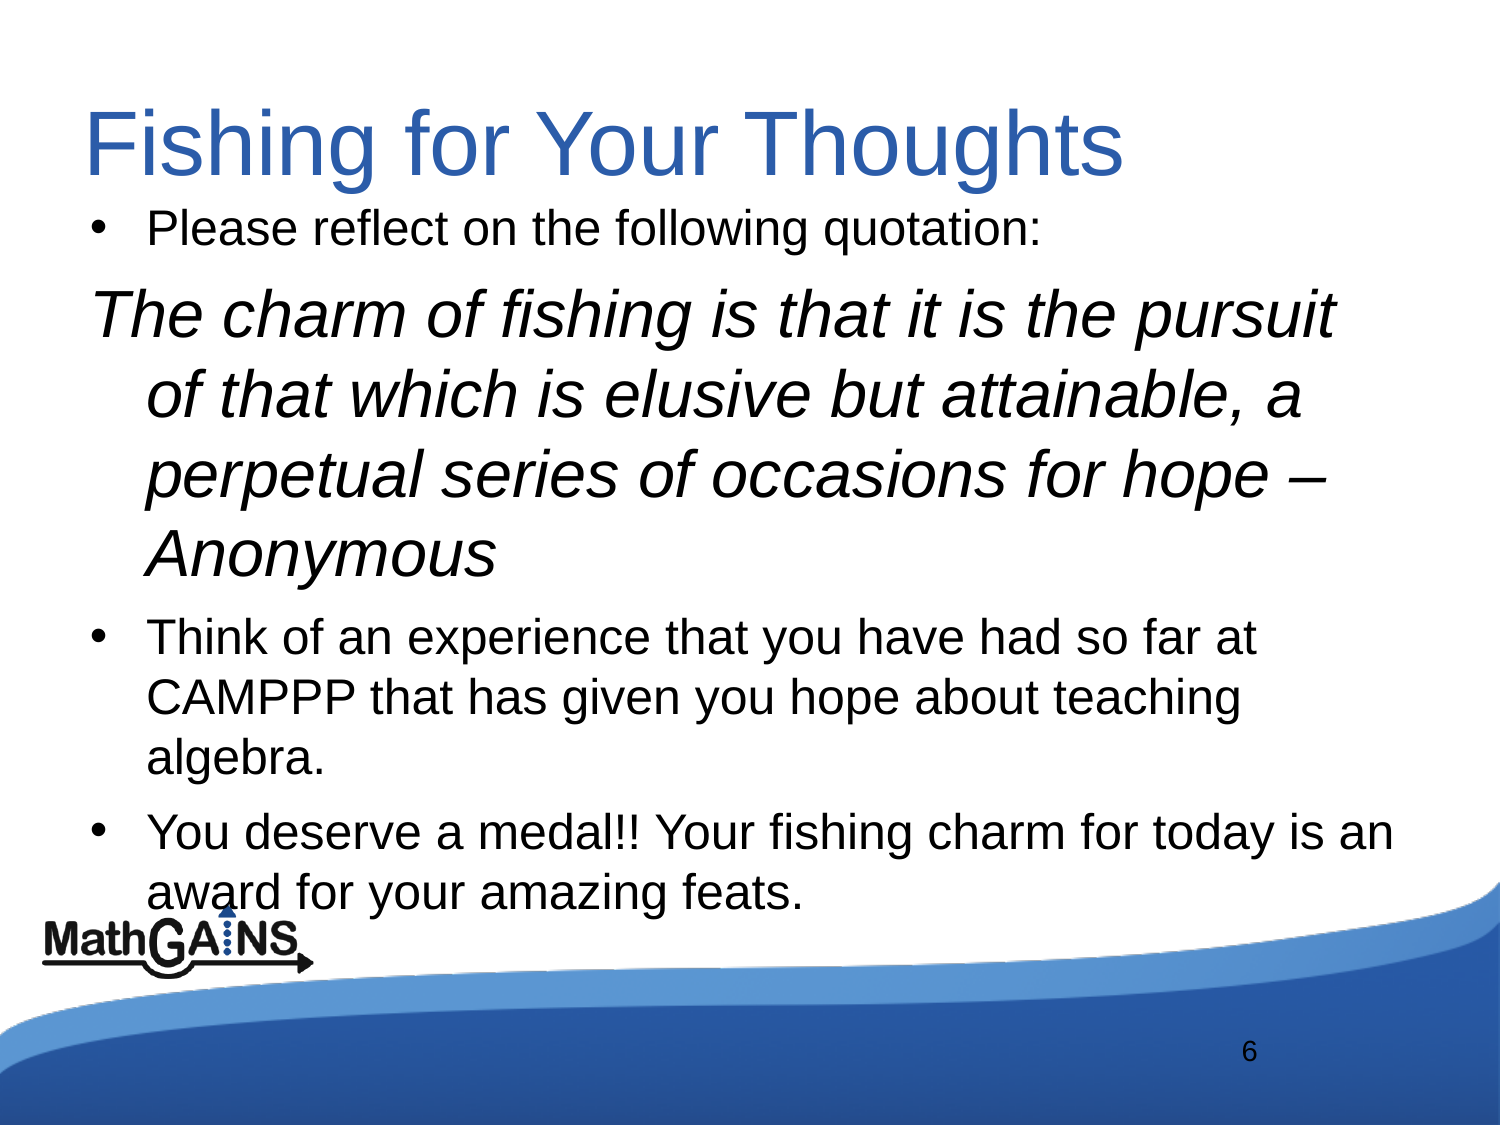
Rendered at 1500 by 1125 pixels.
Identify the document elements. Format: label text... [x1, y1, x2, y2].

slide_number 6 [1223, 1023, 1277, 1075]
list Please reflect on the following quotation: The charm of fishing is that it is the pursuit of that which is elusive but attainable, a perpetual series of occasions for hope – Anonymous Think of an experience that you have had so far at CAMPPP that has given you hope about teaching algebra. You deserve a medal!! Your fishing charm for today is an award for your amazing feats. [74, 186, 1426, 938]
title Fishing for Your Thoughts [74, 14, 1426, 186]
picture [0, 878, 1500, 1125]
